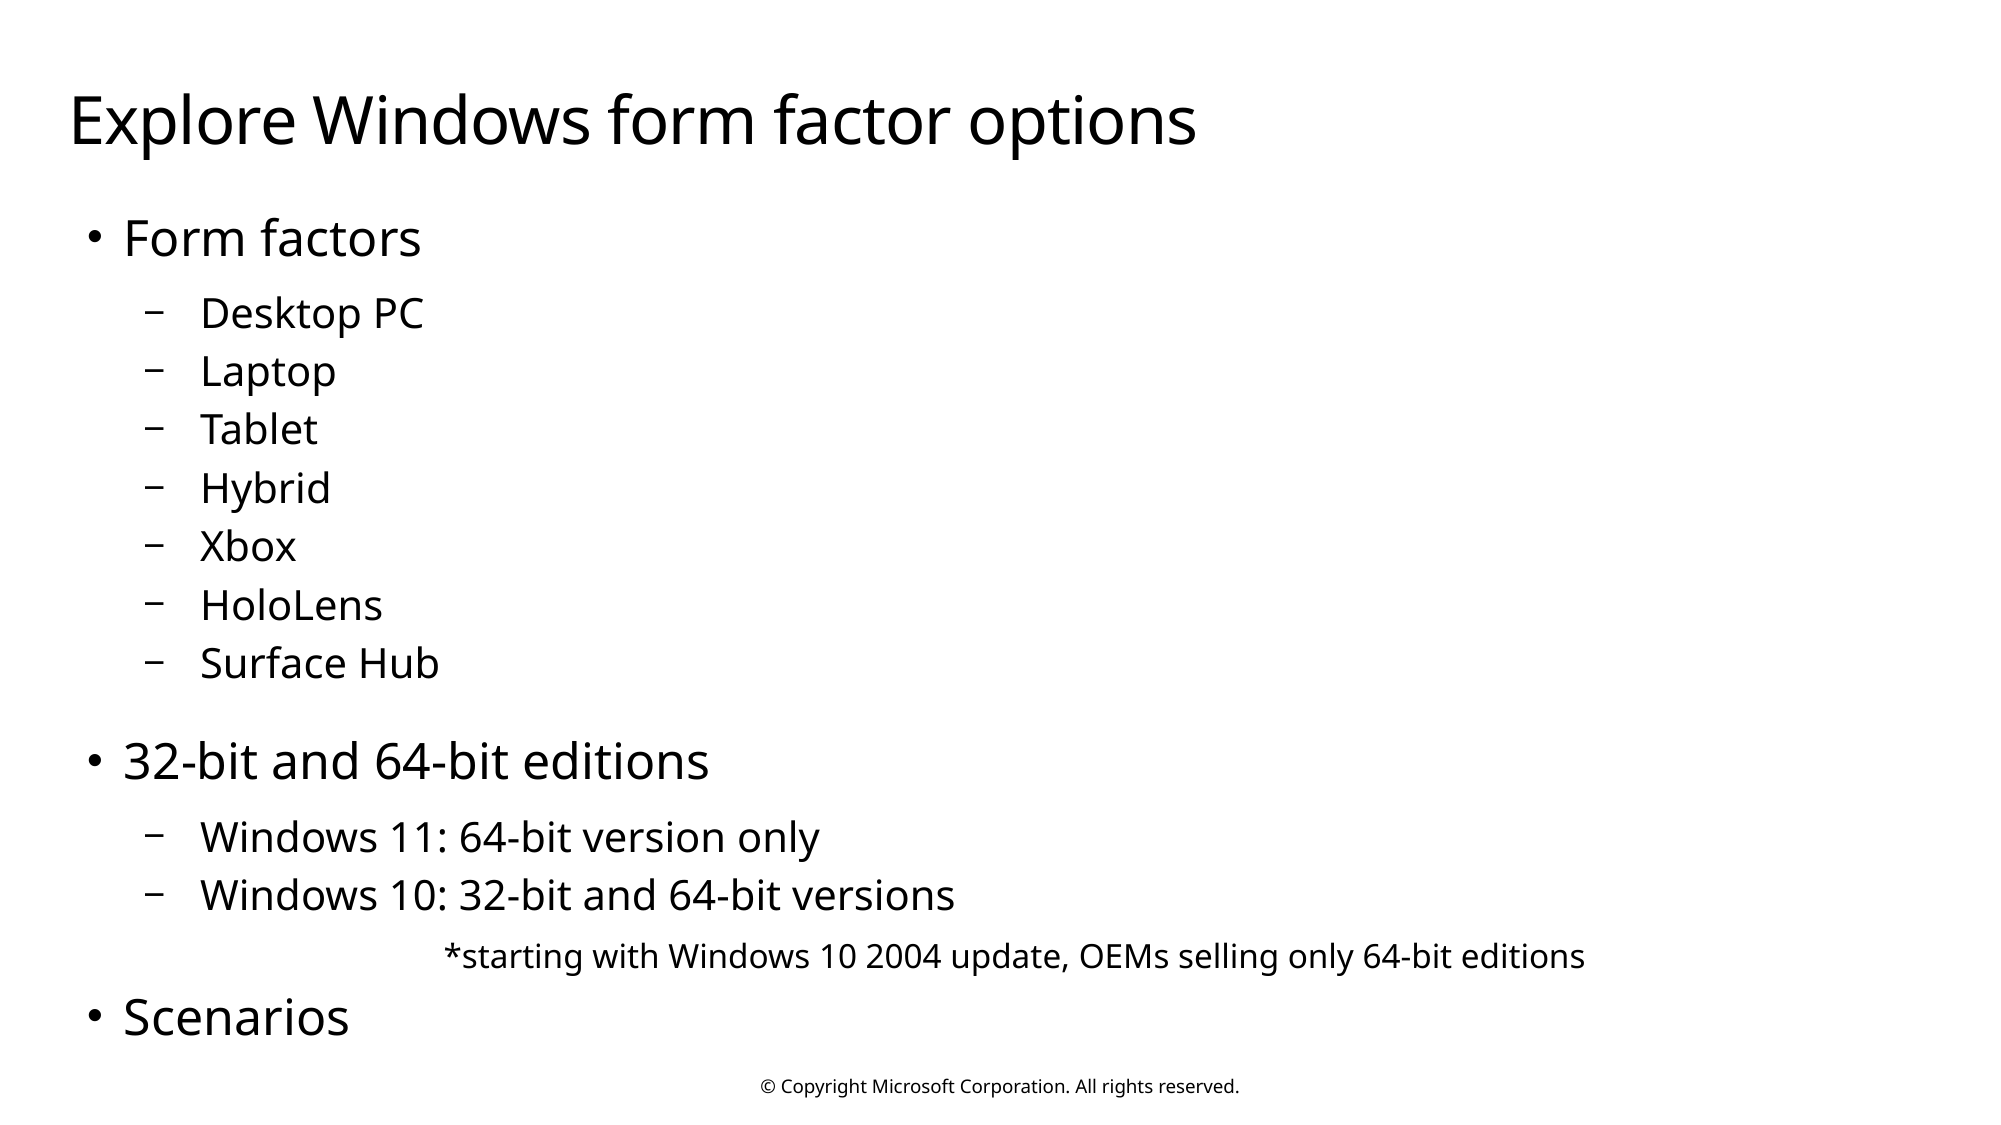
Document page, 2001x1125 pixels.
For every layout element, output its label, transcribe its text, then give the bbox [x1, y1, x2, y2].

title Explore Windows form factor options [68, 72, 1930, 184]
list Form factors Desktop PC Laptop Tablet Hybrid Xbox HoloLens Surface Hub 32-bit and 64-bit editions Windows 11: 64-bit version only Windows 10: 32-bit and 64-bit versions *starting with Windows 10 2004 update, OEMs selling only 64-bit editions Scenarios [68, 191, 1930, 1112]
